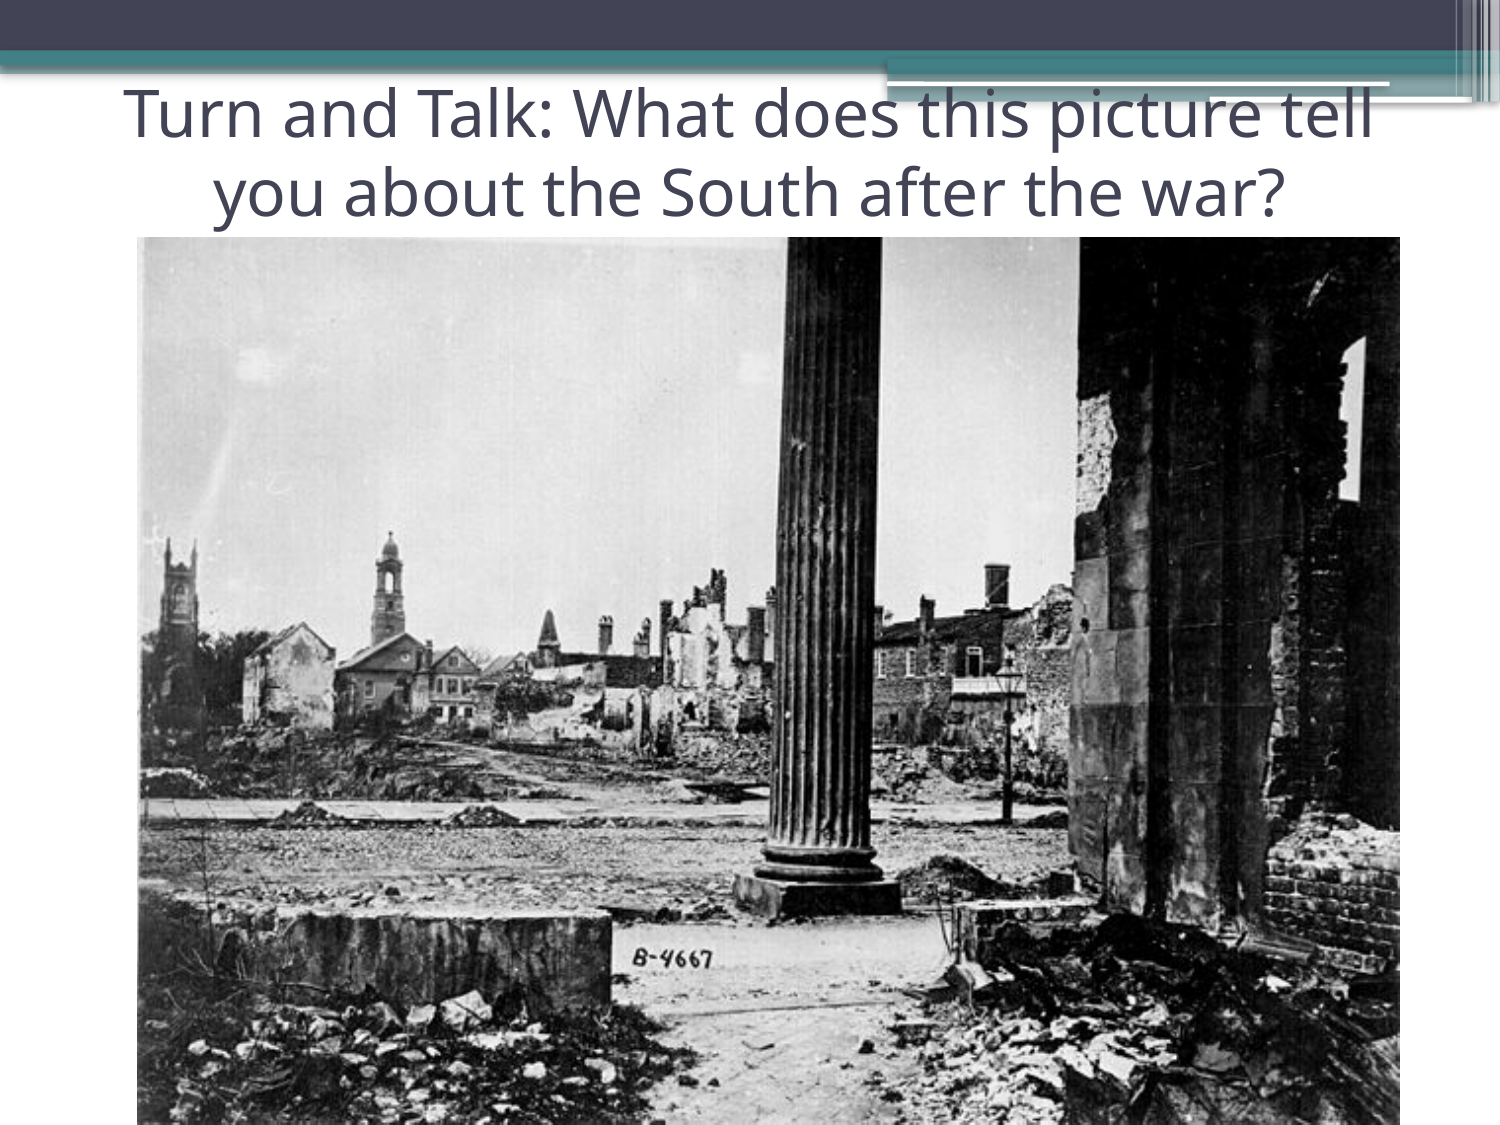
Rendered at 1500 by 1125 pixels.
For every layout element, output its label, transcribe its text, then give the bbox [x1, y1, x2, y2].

title Turn and Talk: What does this picture tell you about the South after the war? [75, 62, 1425, 238]
picture [137, 236, 1401, 1125]
